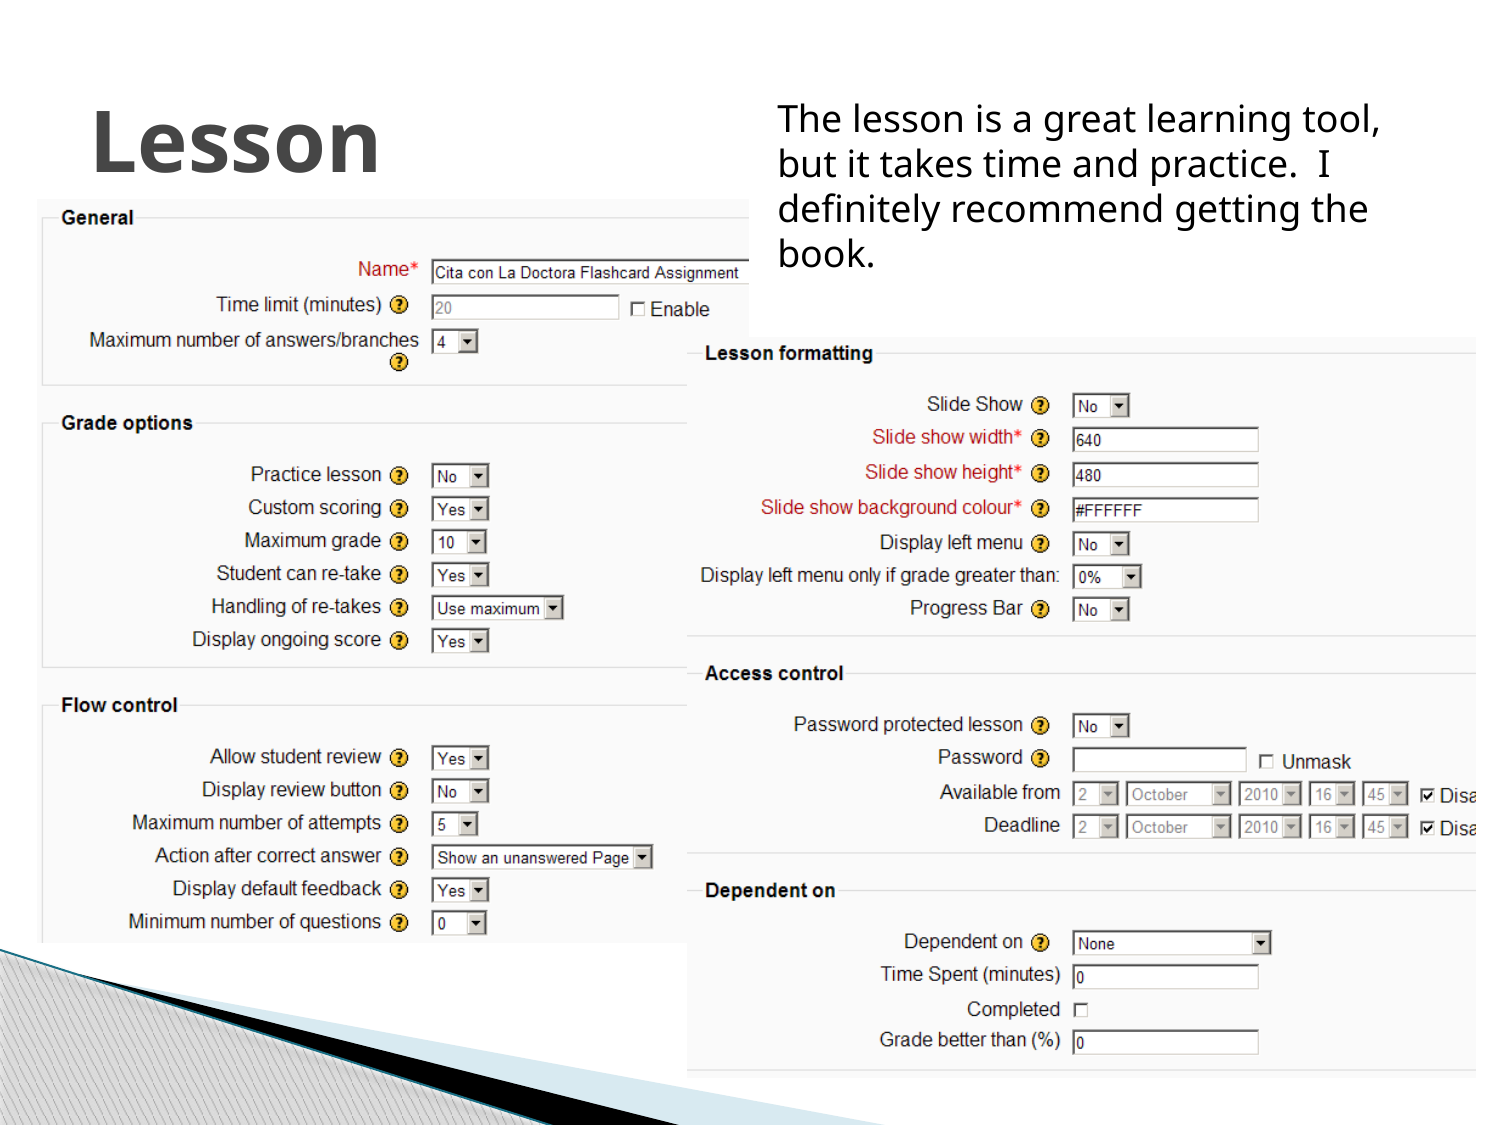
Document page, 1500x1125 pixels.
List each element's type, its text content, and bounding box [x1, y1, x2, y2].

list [37, 199, 749, 943]
picture [687, 337, 1477, 1078]
title Lesson [75, 45, 1425, 233]
text_box The lesson is a great learning tool, but it takes time and practice. I definitely recommend getting the book. [762, 87, 1463, 283]
